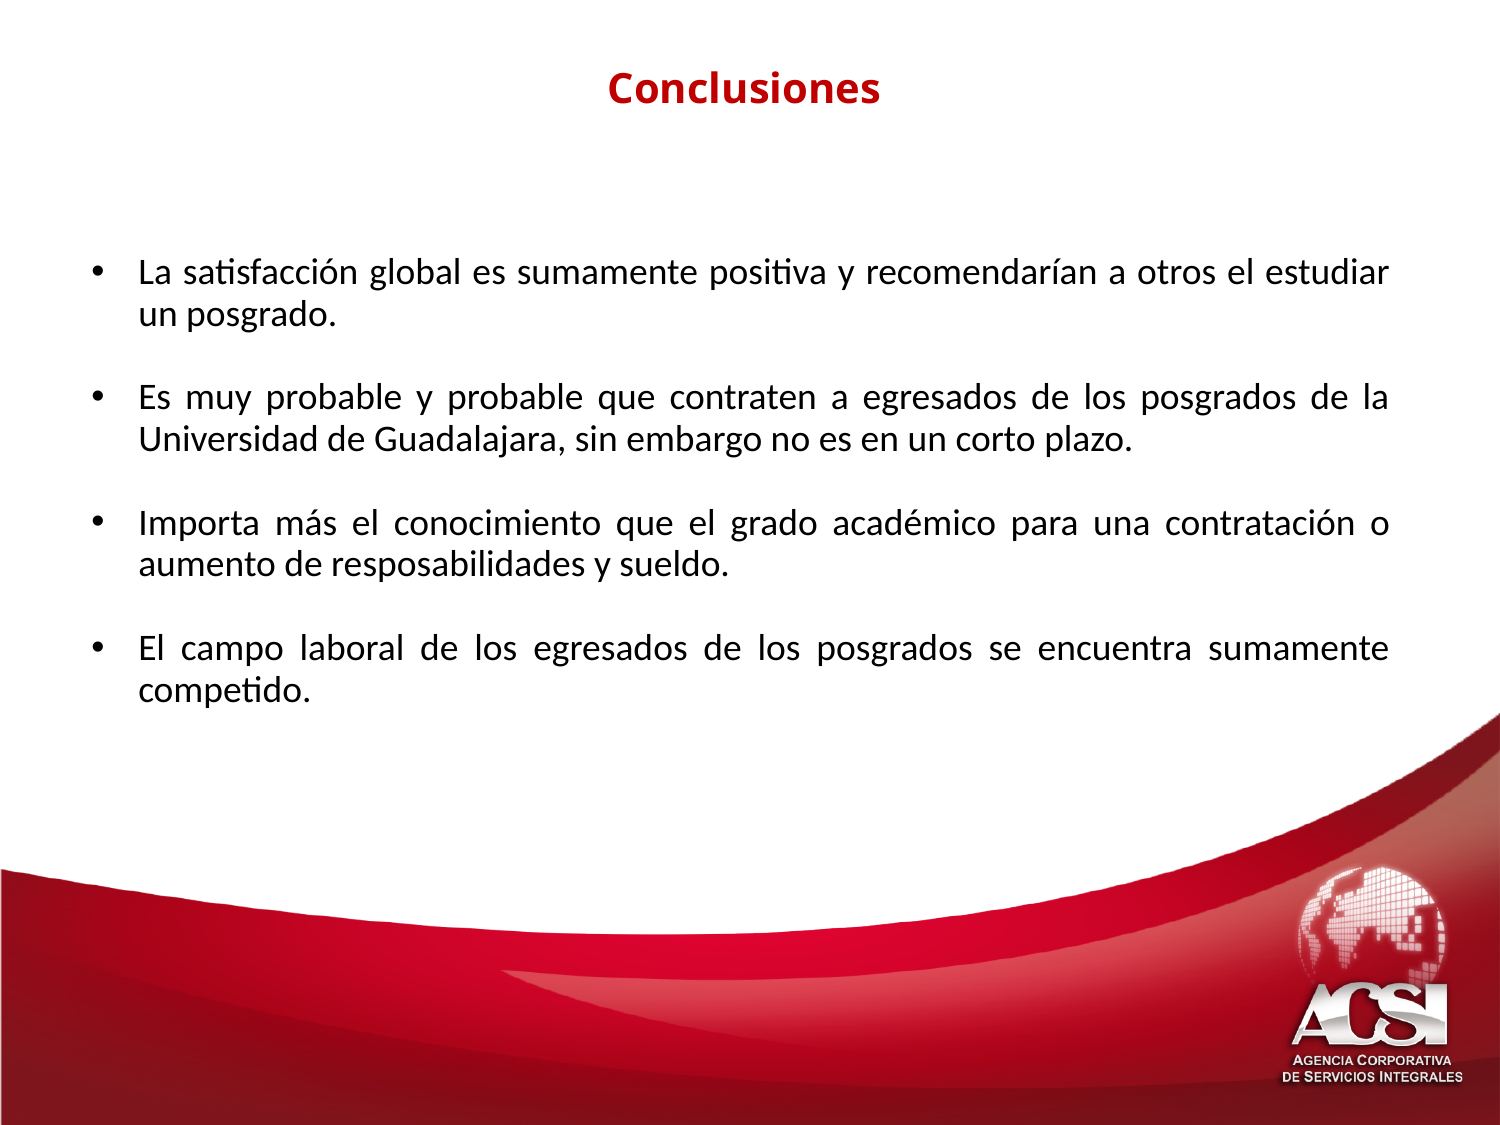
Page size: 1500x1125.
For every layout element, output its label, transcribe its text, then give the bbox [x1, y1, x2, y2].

picture [2, 633, 1499, 1125]
text_box Conclusiones [0, 54, 1500, 120]
text_box La satisfacción global es sumamente positiva y recomendarían a otros el estudiar un posgrado. Es muy probable y probable que contraten a egresados de los posgrados de la Universidad de Guadalajara, sin embargo no es en un corto plazo. Importa más el conocimiento que el grado académico para una contratación o aumento de resposabilidades y sueldo. El campo laboral de los egresados de los posgrados se encuentra sumamente competido. [76, 243, 1406, 802]
